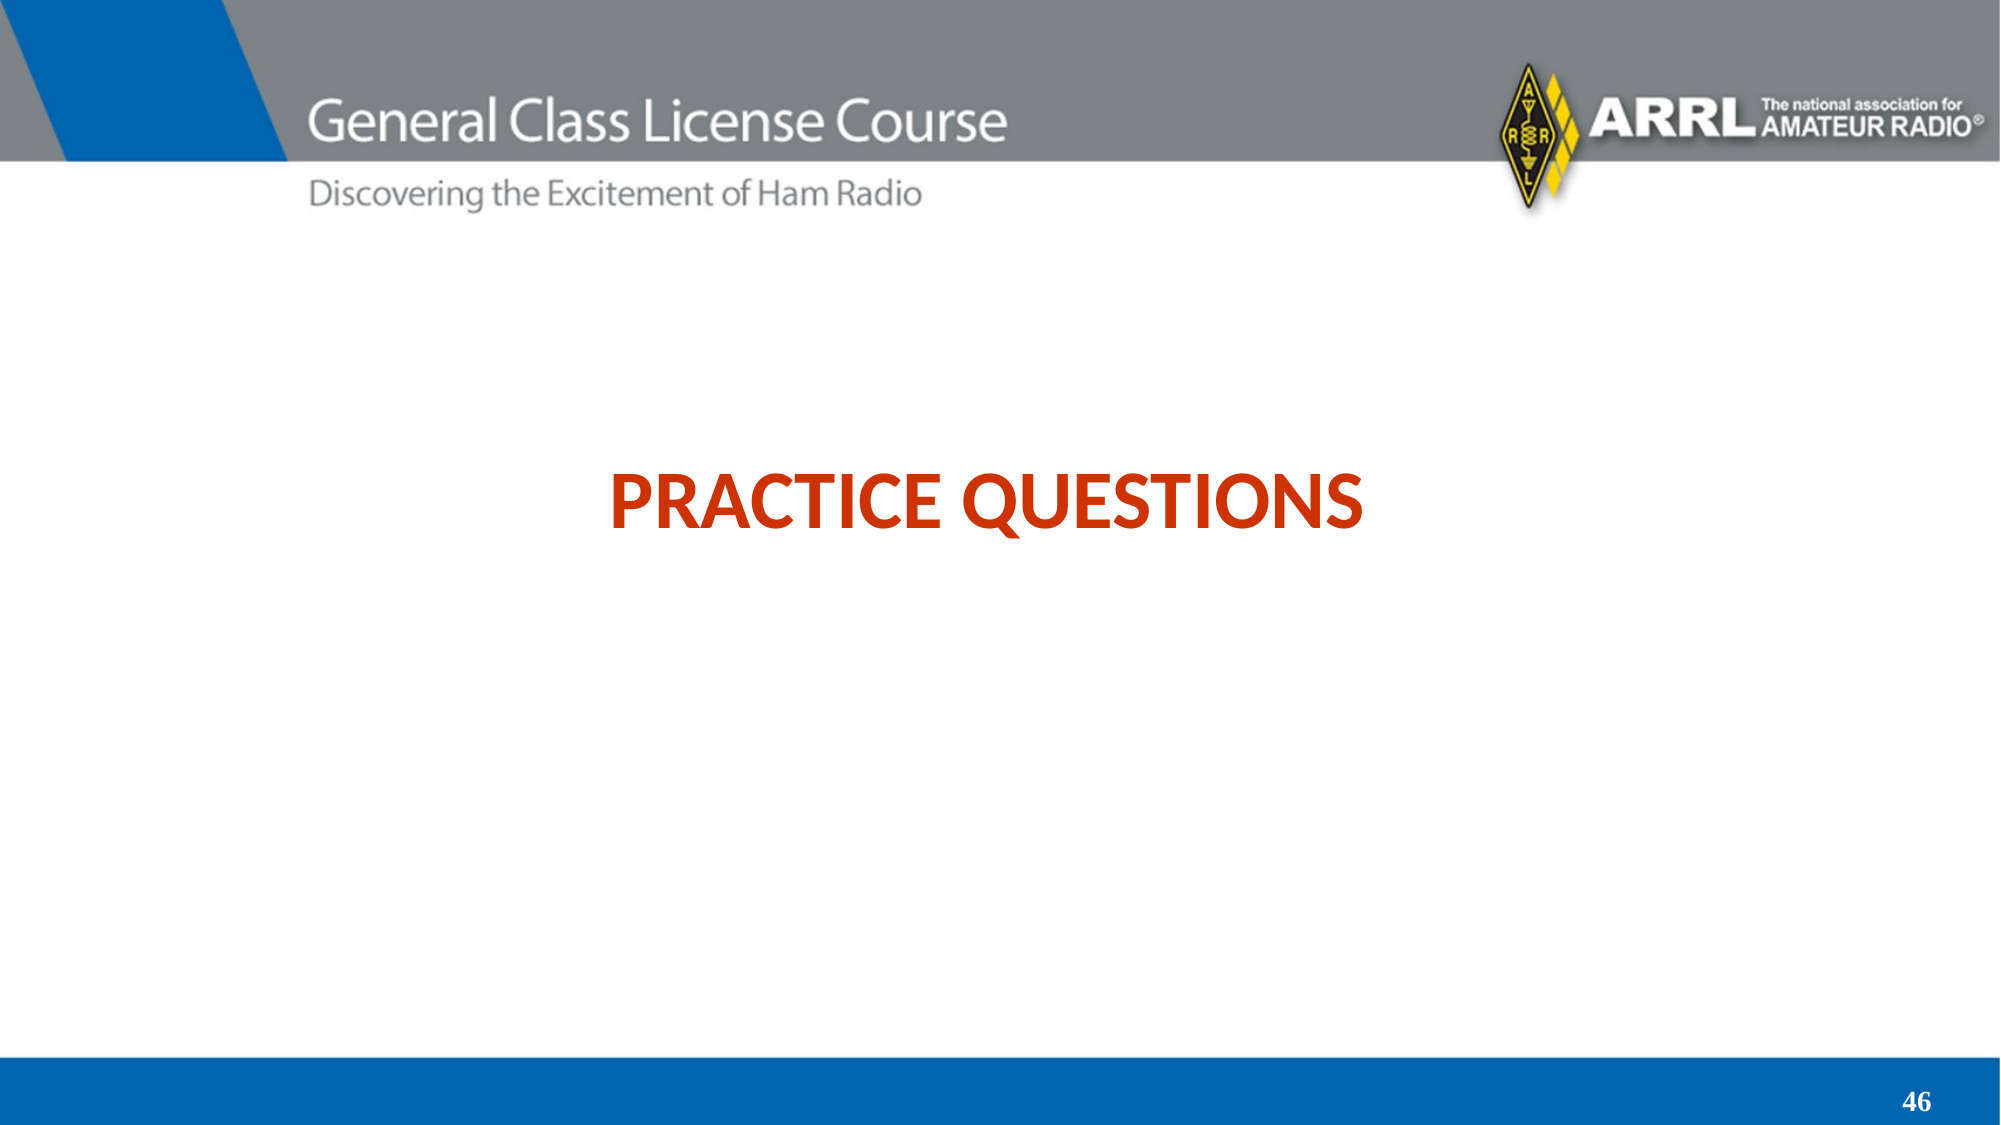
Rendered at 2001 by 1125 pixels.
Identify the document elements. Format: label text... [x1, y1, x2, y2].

title PRACTICE QUESTIONS [87, 437, 1888, 625]
picture [0, 0, 2001, 1125]
